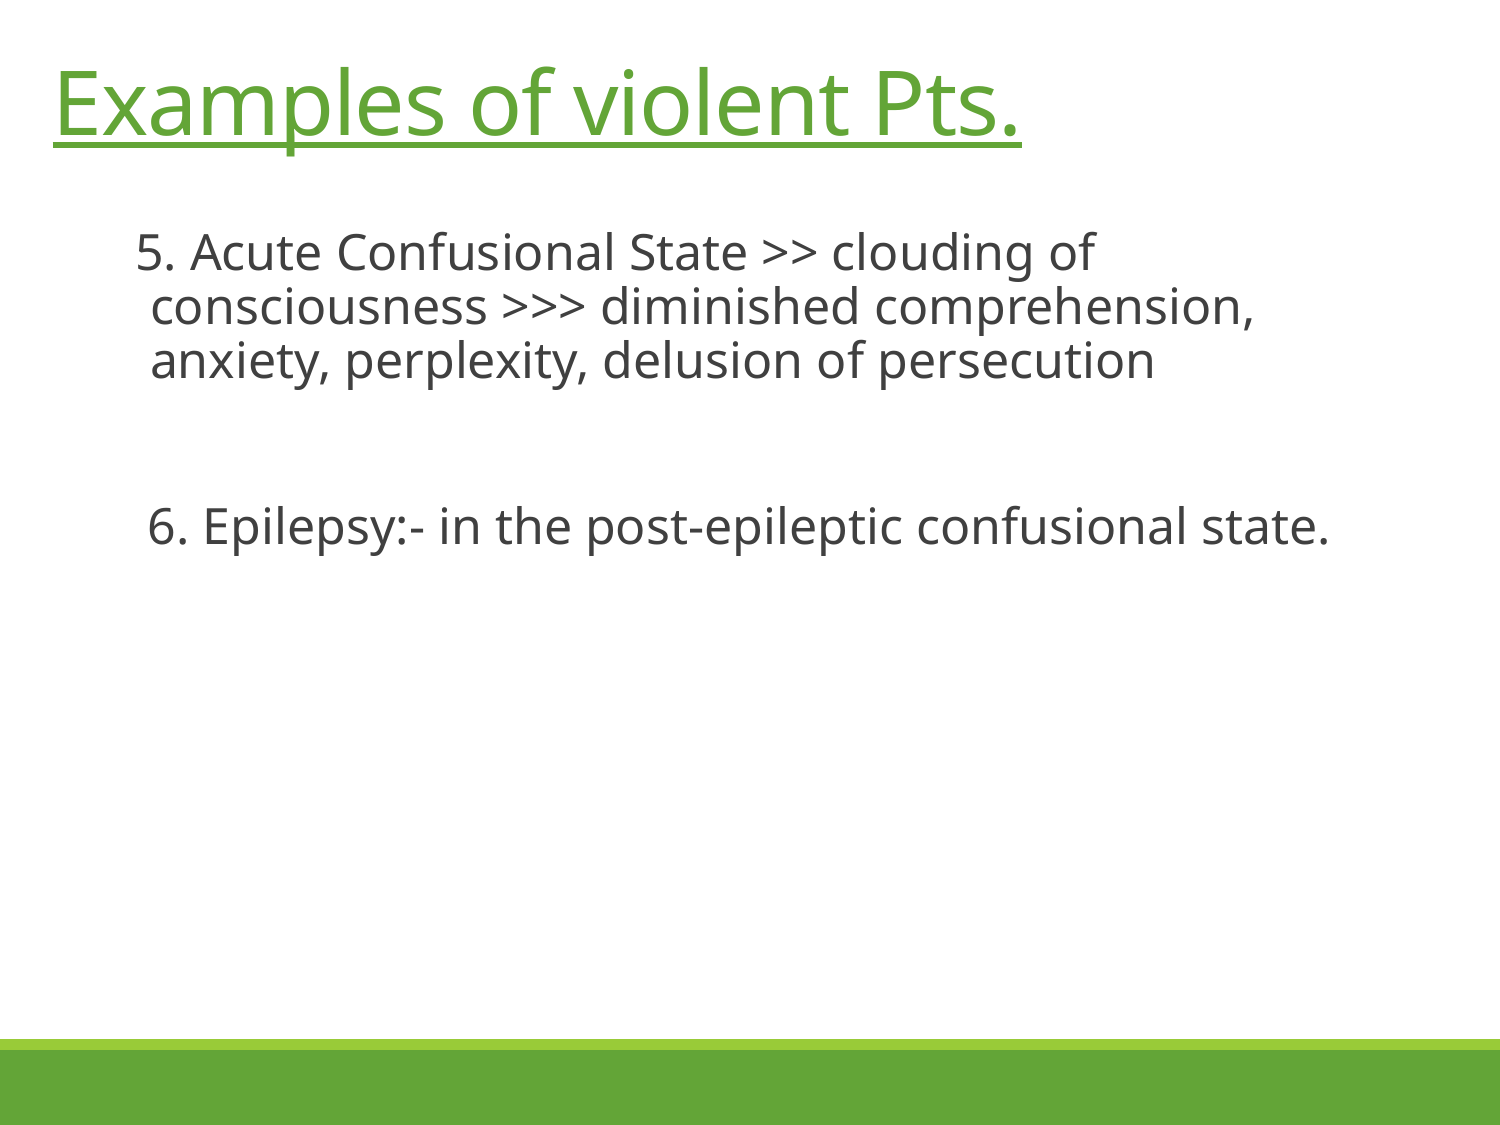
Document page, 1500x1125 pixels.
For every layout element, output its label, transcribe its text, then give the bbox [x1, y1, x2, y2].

list 5. Acute Confusional State >> clouding of consciousness >>> diminished comprehension, anxiety, perplexity, delusion of persecution 6. Epilepsy:- in the post-epileptic confusional state. [135, 219, 1373, 963]
text_box Examples of violent Pts. [37, 37, 1313, 161]
